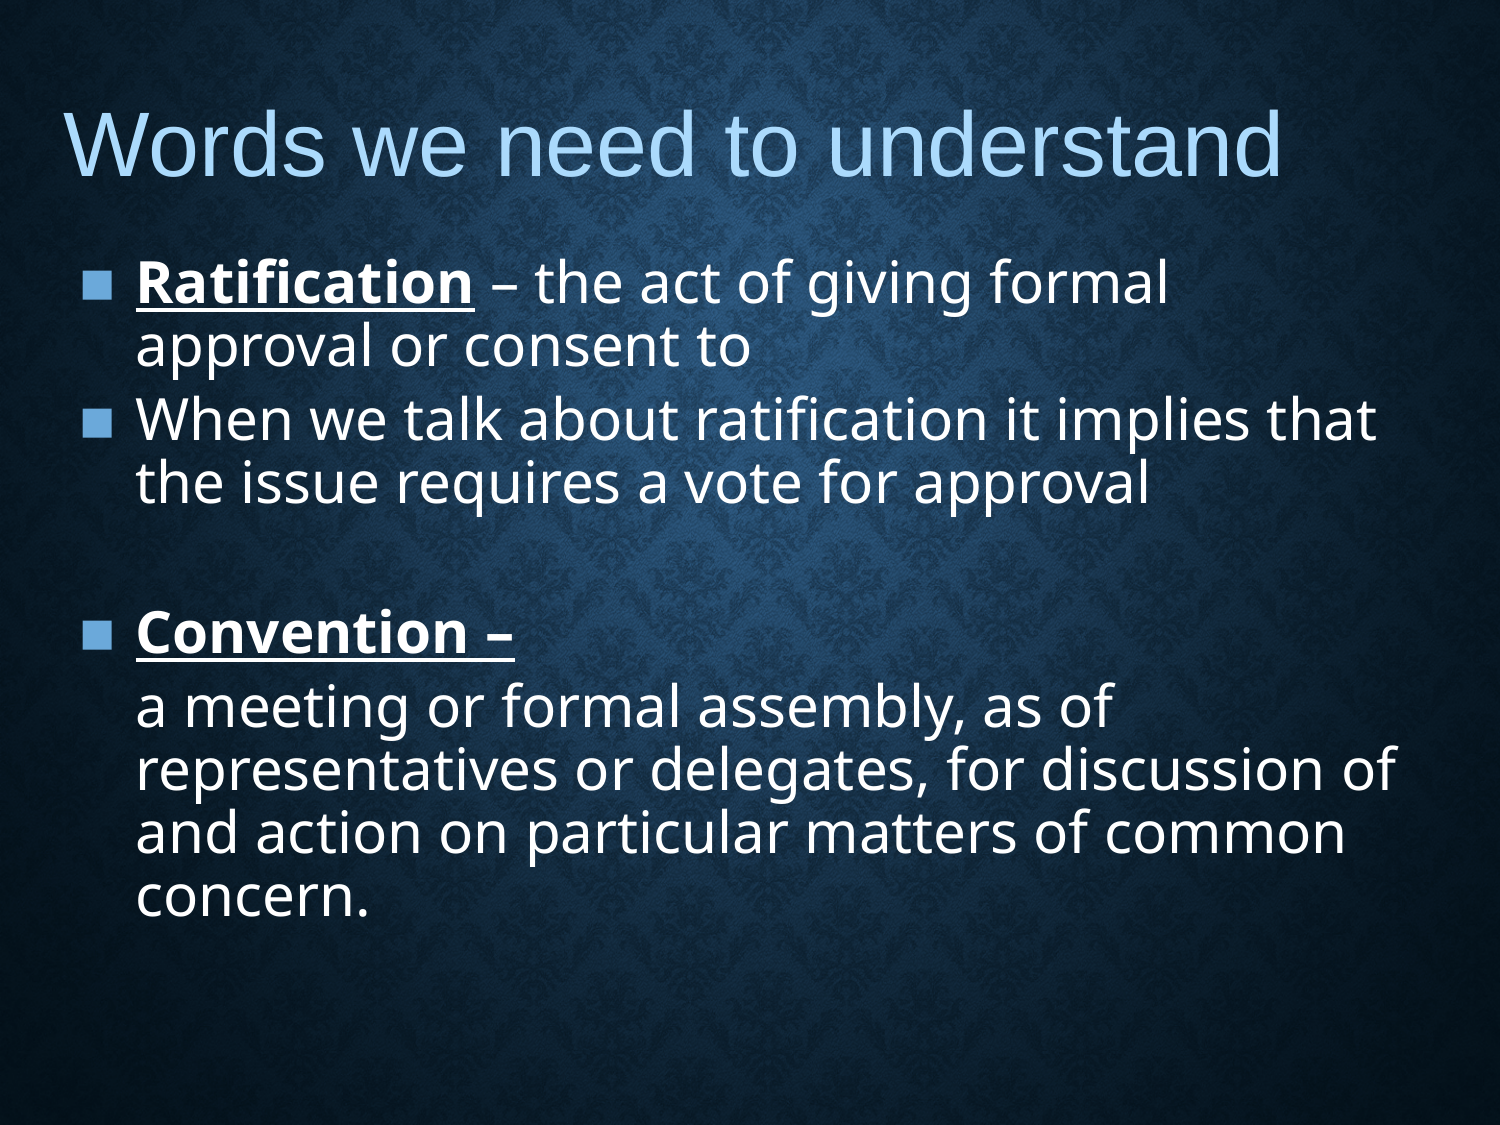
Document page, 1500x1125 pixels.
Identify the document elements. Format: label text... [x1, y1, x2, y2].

list Ratification – the act of giving formal approval or consent to When we talk about ratification it implies that the issue requires a vote for approval Convention – a meeting or formal assembly, as of representatives or delegates, for discussion of and action on particular matters of common concern. [64, 245, 1415, 989]
title Words we need to understand [0, 45, 1350, 234]
